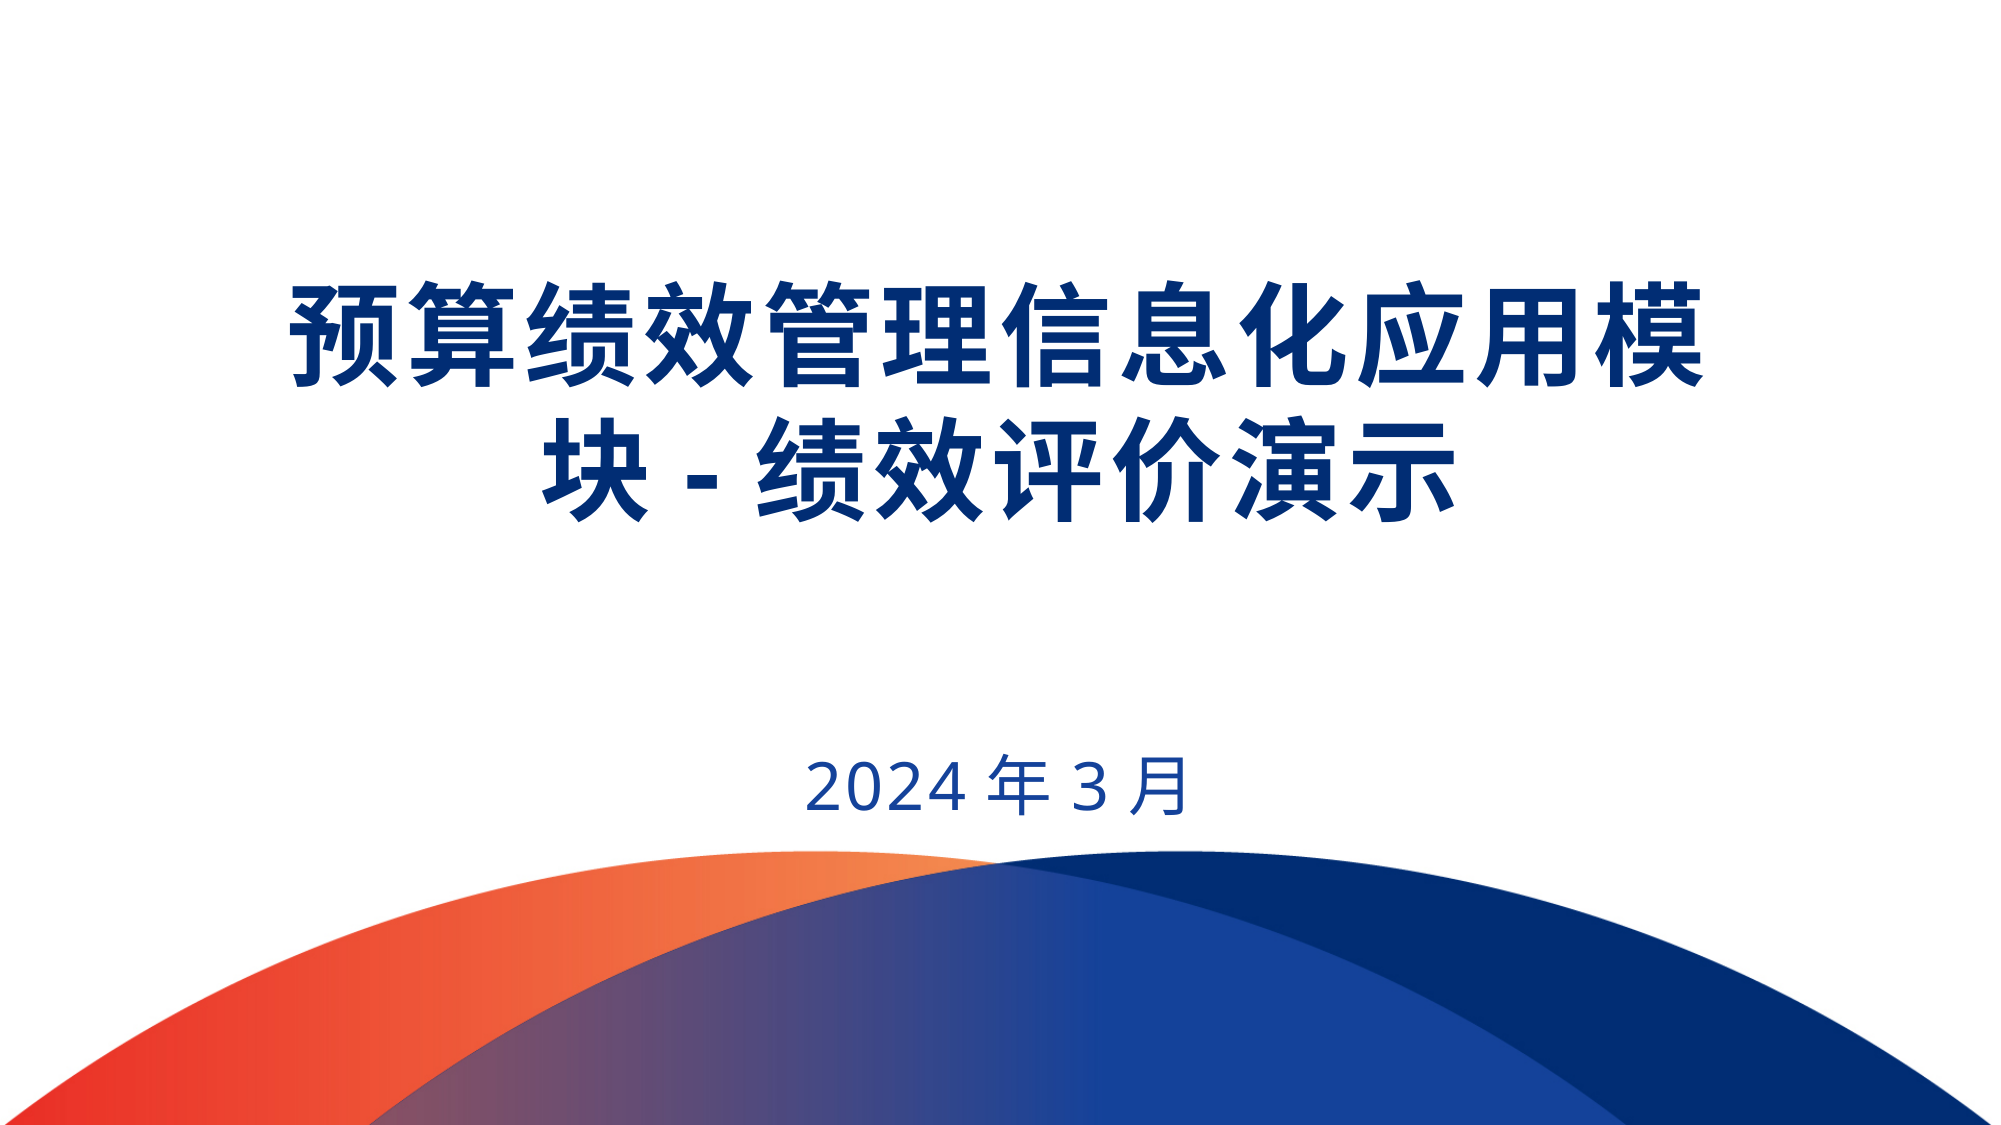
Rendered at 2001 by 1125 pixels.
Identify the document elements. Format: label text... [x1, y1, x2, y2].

text_box 2024年3月 [520, 711, 1480, 855]
picture [0, 0, 2000, 1125]
title 预算绩效管理信息化应用模块-绩效评价演示 [196, 236, 1804, 563]
